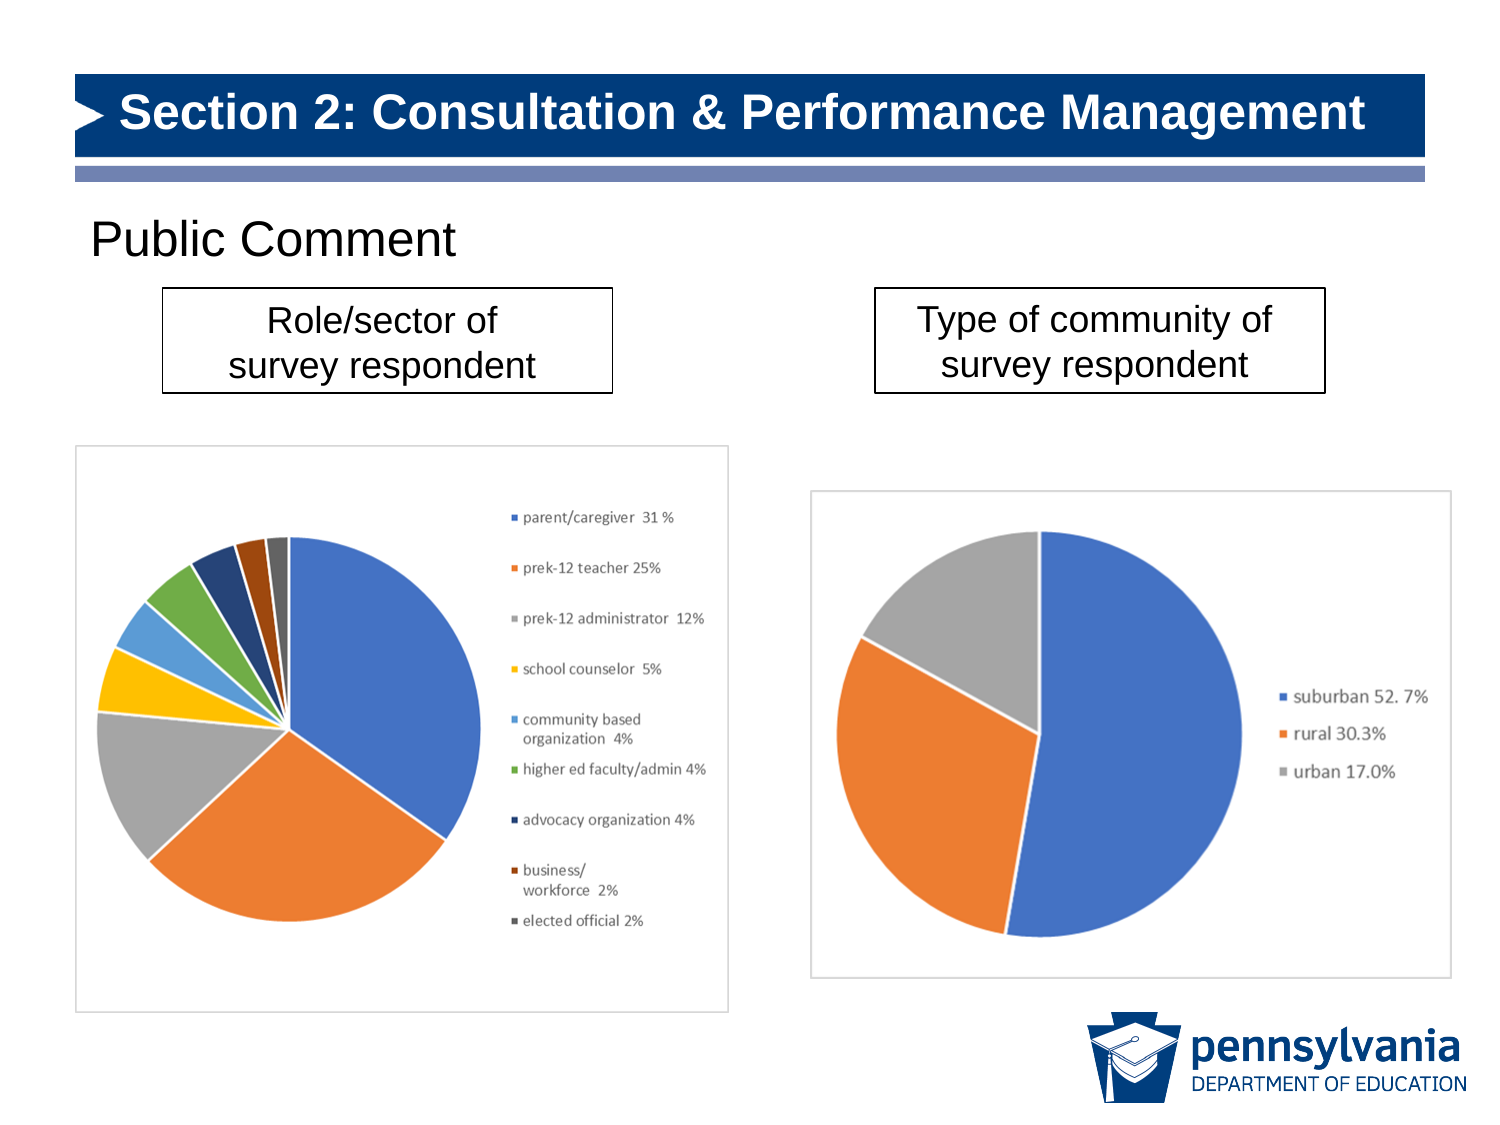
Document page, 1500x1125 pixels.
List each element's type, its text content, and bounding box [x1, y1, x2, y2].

list Public Comment [75, 198, 1425, 996]
picture [74, 74, 1426, 182]
picture [74, 445, 730, 1013]
picture [1087, 1012, 1466, 1103]
picture [809, 490, 1452, 979]
text_box Type of community of survey respondent [874, 288, 1325, 393]
text_box Role/sector of survey respondent [162, 288, 613, 393]
